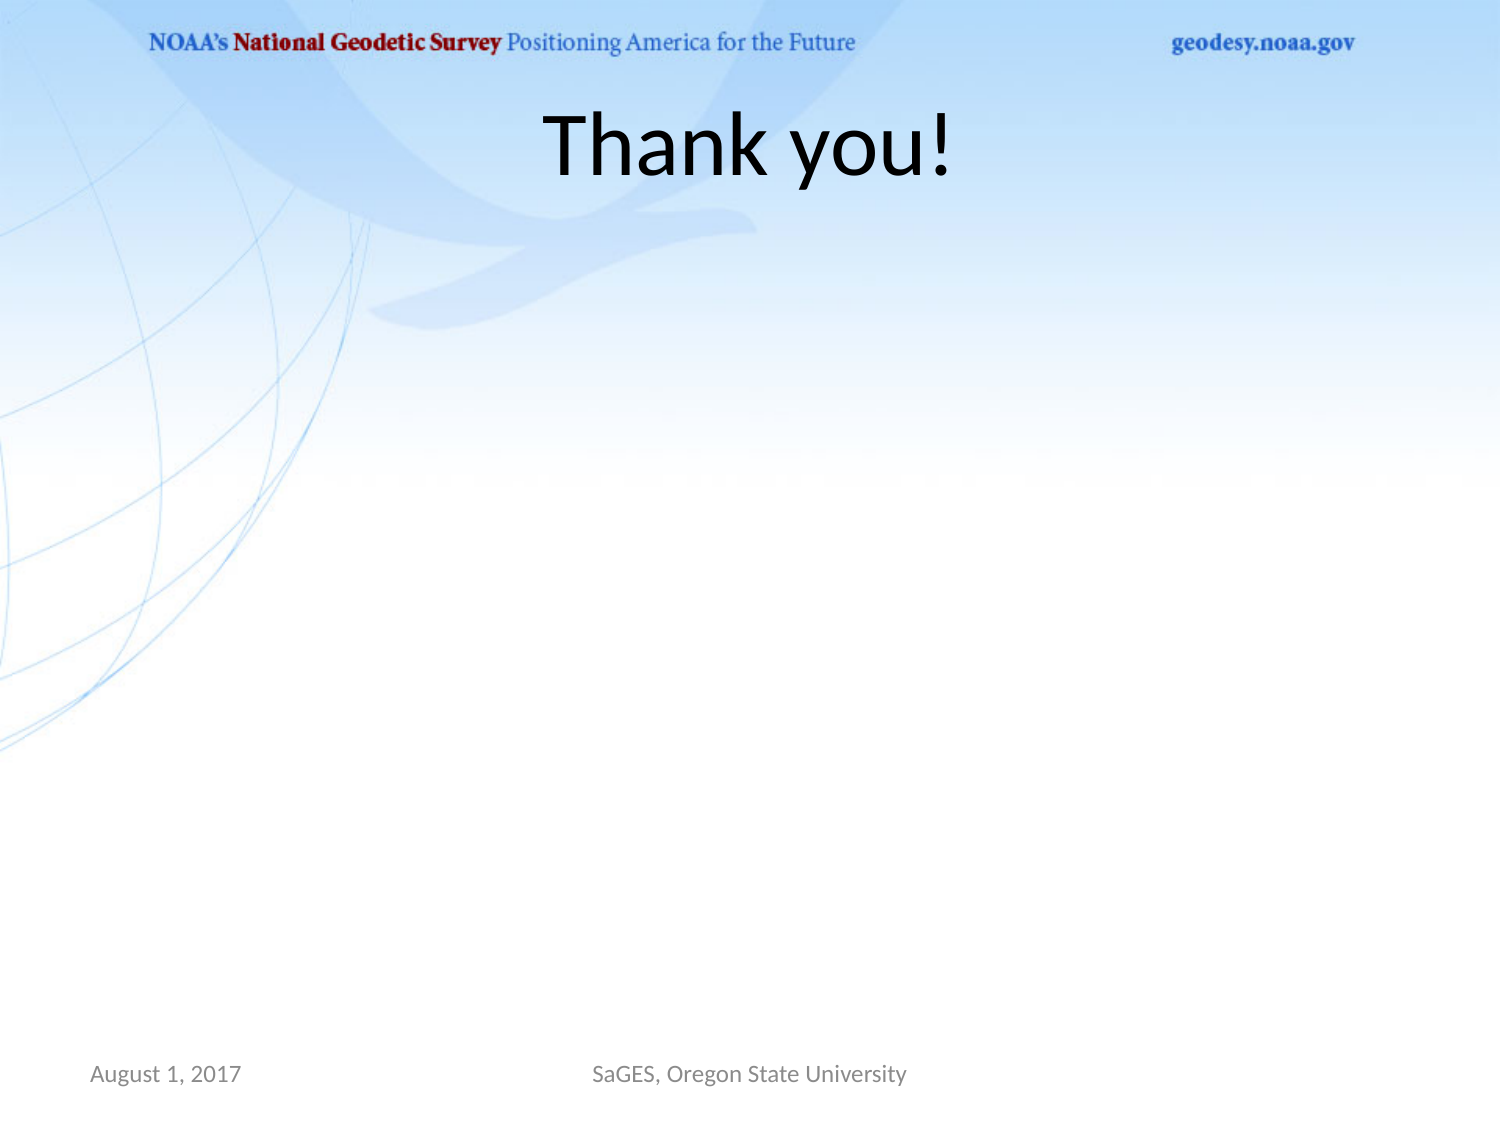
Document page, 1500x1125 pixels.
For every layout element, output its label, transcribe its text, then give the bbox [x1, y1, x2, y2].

title Thank you! [75, 45, 1425, 233]
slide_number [75, 1042, 425, 1103]
footer SaGES, Oregon State University [512, 1042, 988, 1103]
picture [0, 0, 1500, 1125]
